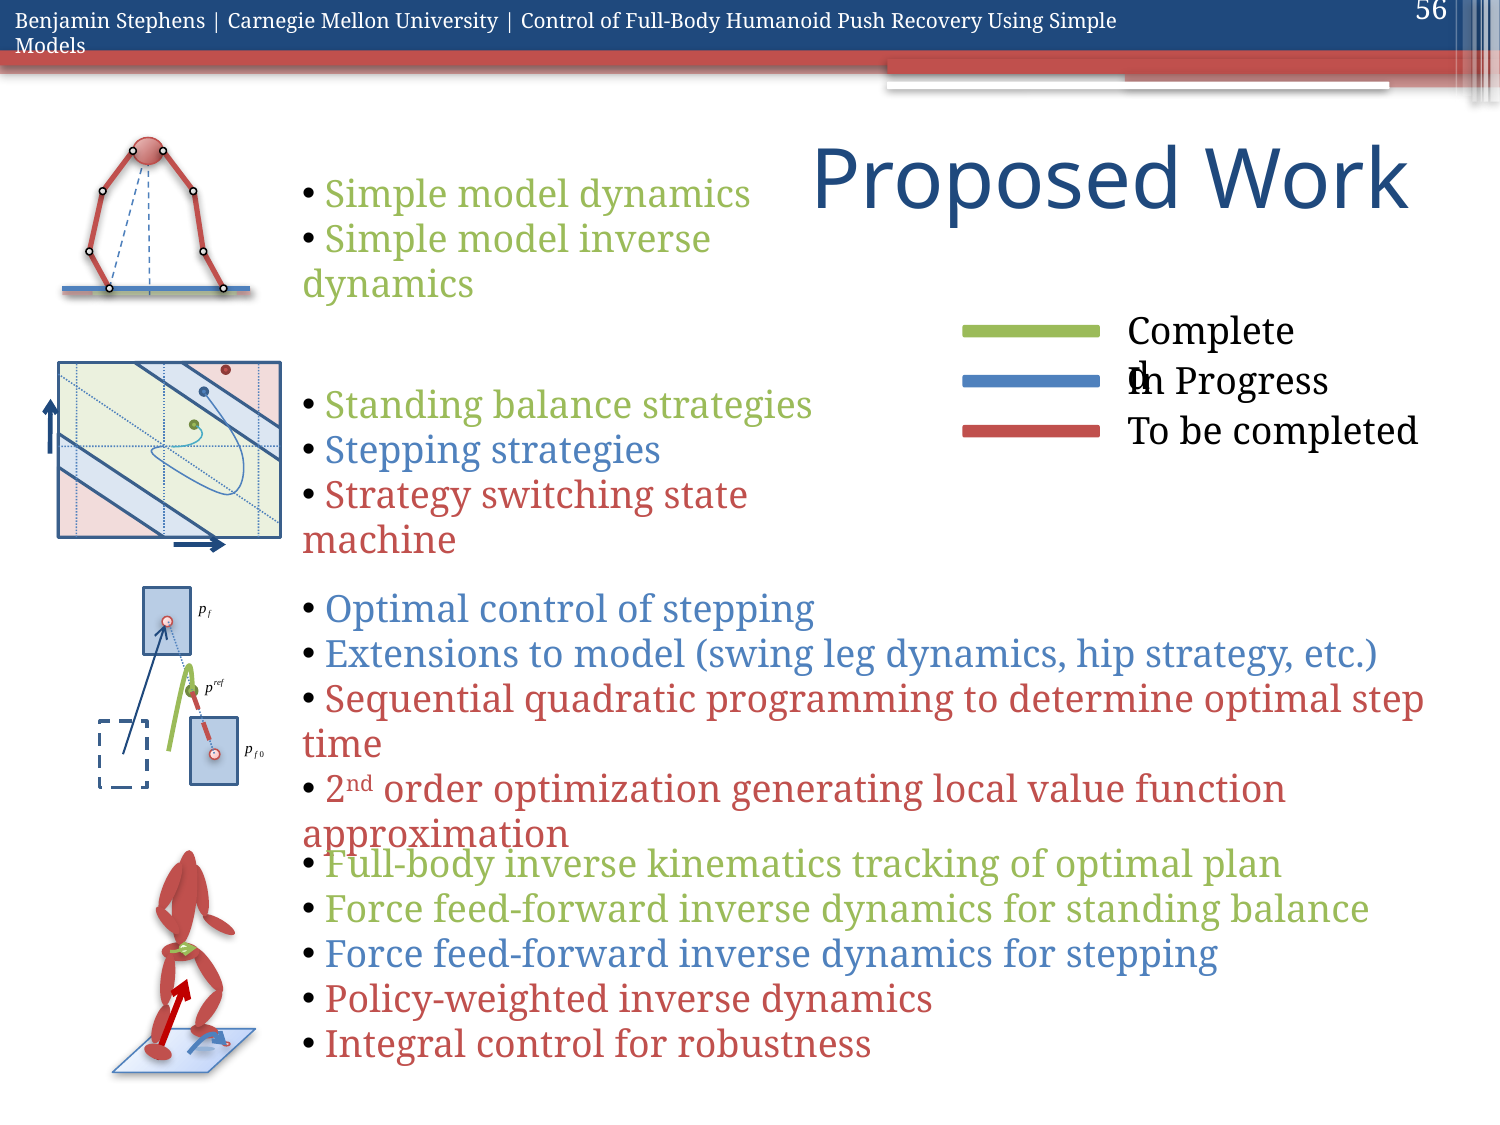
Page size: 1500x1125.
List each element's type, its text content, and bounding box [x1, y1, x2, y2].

text_box Optimal control of stepping Extensions to model (swing leg dynamics, hip strategy, etc.) Sequential quadratic programming to determine optimal step time 2nd order optimization generating local value function approximation [287, 578, 1500, 832]
text_box Completed [1112, 299, 1325, 349]
title Proposed Work [75, 87, 1425, 263]
slide_number 56 [1374, 0, 1463, 38]
text_box [960, 423, 1102, 440]
text_box Simple model dynamics Simple model inverse dynamics [287, 162, 875, 313]
text_box In Progress [1112, 349, 1463, 399]
text_box [960, 373, 1102, 390]
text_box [112, 849, 256, 1073]
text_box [62, 137, 251, 296]
text_box [960, 323, 1102, 340]
text_box To be completed [1112, 399, 1463, 460]
text_box Standing balance strategies Stepping strategies Strategy switching state machine [287, 373, 900, 569]
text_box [99, 587, 267, 789]
text_box Full-body inverse kinematics tracking of optimal plan Force feed-forward inverse dynamics for standing balance Force feed-forward inverse dynamics for stepping Policy-weighted inverse dynamics Integral control for robustness [287, 832, 1500, 1073]
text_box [49, 362, 281, 545]
